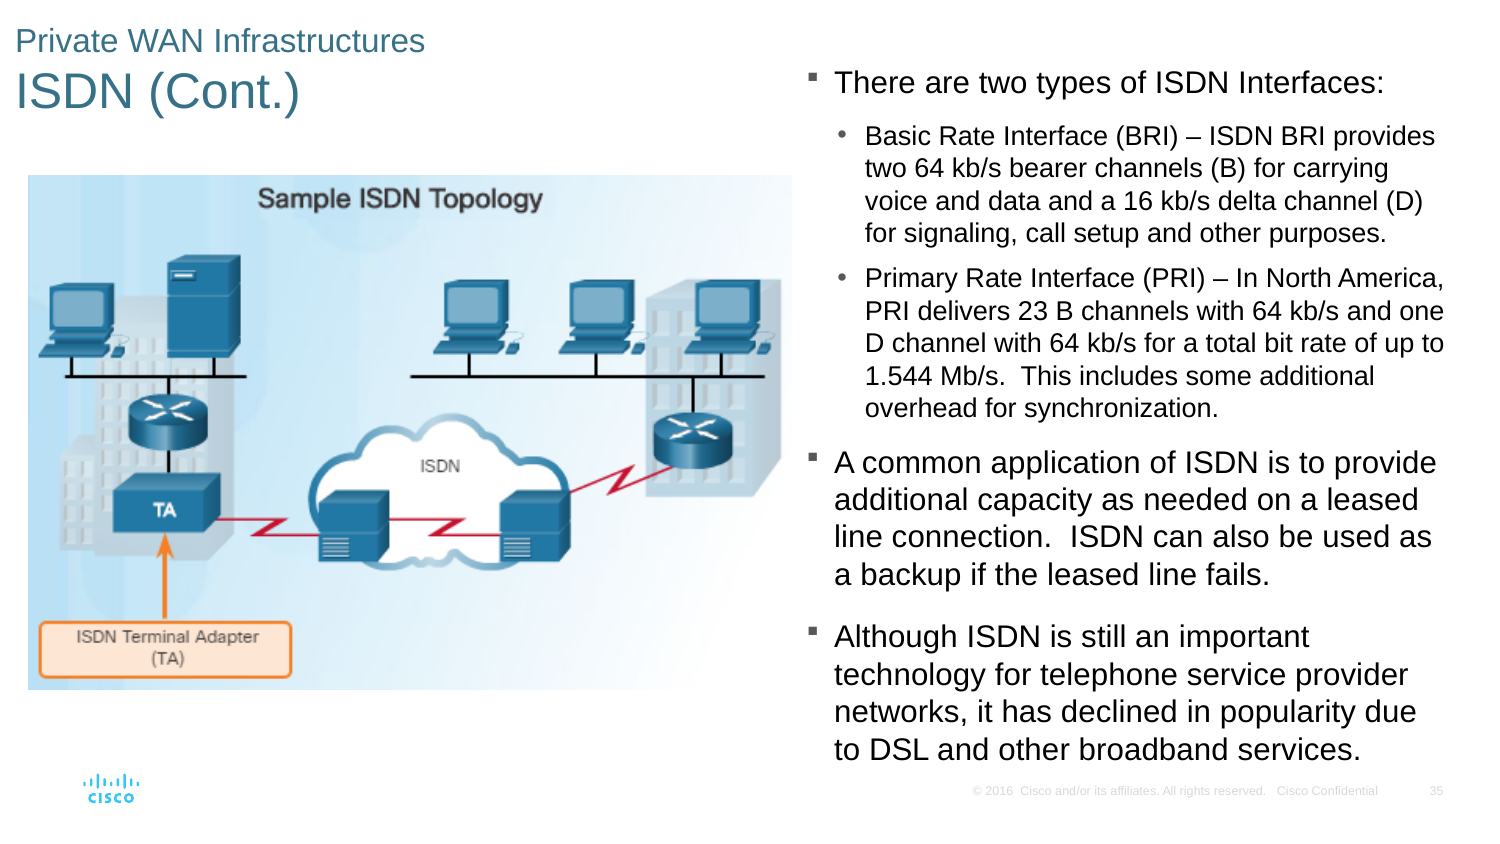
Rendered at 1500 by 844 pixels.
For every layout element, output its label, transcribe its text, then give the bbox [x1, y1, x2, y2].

title Private WAN Infrastructures ISDN (Cont.) [0, 6, 1035, 131]
list There are two types of ISDN Interfaces: Basic Rate Interface (BRI) – ISDN BRI provides two 64 kb/s bearer channels (B) for carrying voice and data and a 16 kb/s delta channel (D) for signaling, call setup and other purposes. Primary Rate Interface (PRI) – In North America, PRI delivers 23 B channels with 64 kb/s and one D channel with 64 kb/s for a total bit rate of up to 1.544 Mb/s. This includes some additional overhead for synchronization. A common application of ISDN is to provide additional capacity as needed on a leased line connection. ISDN can also be used as a backup if the leased line fails. Although ISDN is still an important technology for telephone service provider networks, it has declined in popularity due to DSL and other broadband services. [791, 54, 1481, 812]
picture [28, 175, 792, 691]
